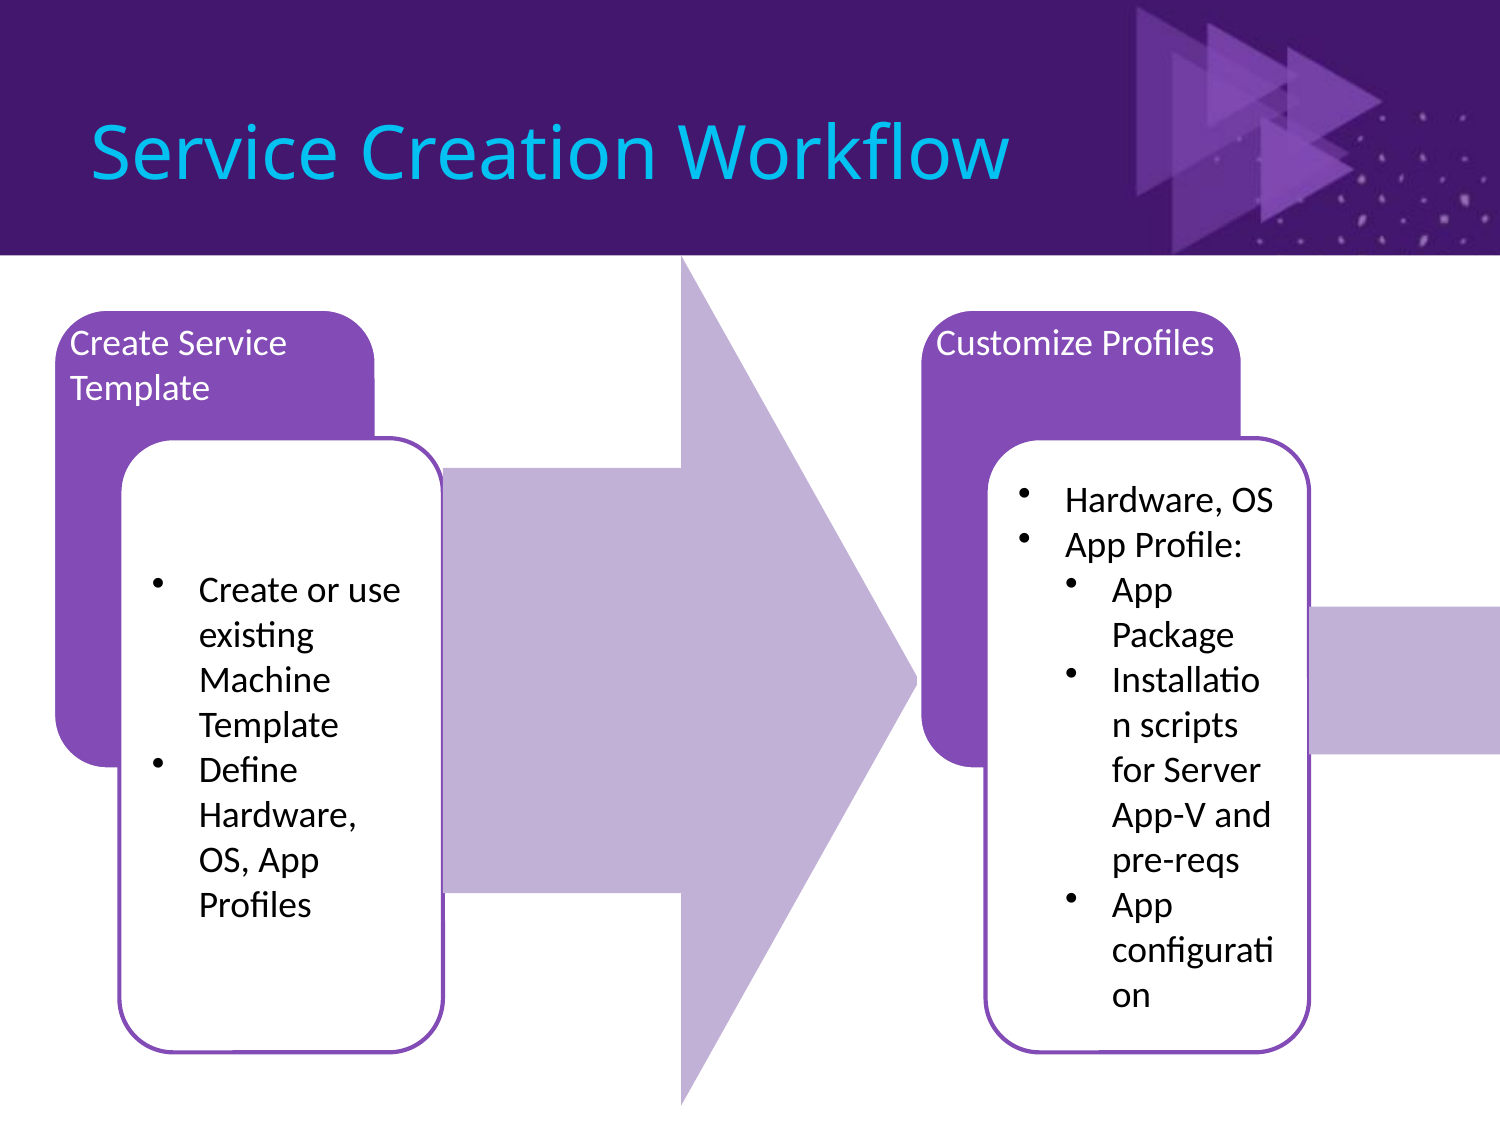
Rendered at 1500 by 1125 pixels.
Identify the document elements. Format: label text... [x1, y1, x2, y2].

picture [0, 0, 1500, 255]
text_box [52, 255, 1483, 1107]
title Service Creation Workflow [75, 56, 1425, 244]
